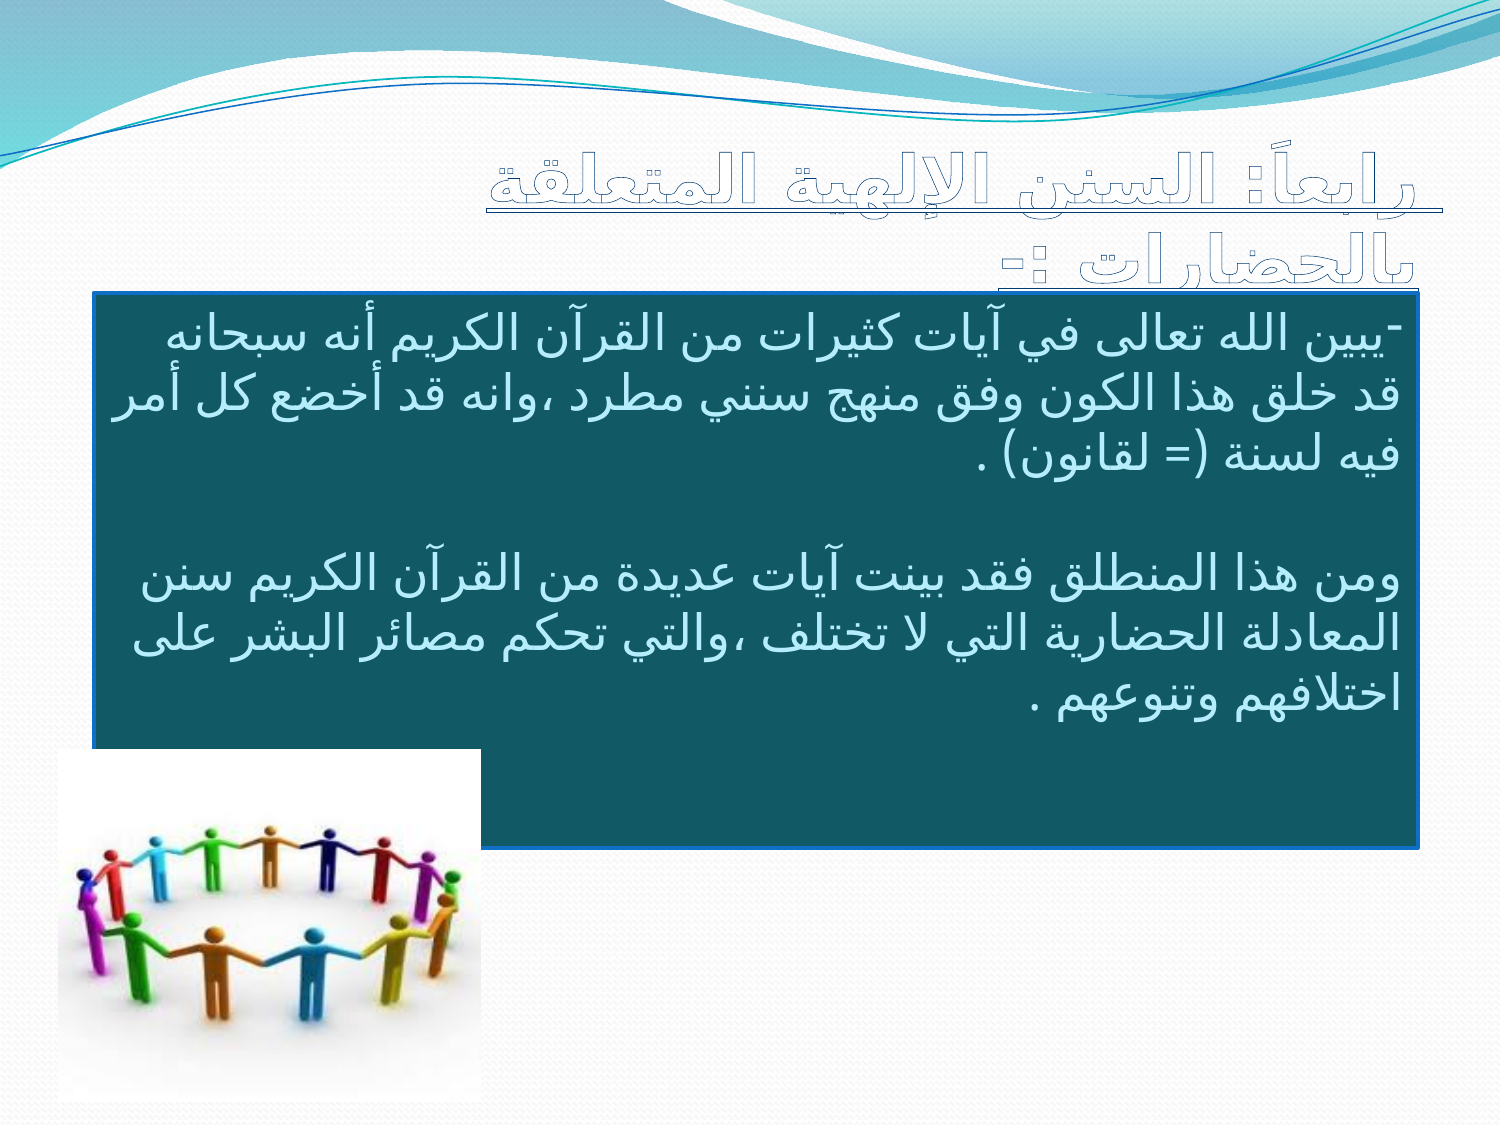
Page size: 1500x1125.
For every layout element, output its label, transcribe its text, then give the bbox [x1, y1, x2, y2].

text_box يبين الله تعالى في آيات كثيرات من القرآن الكريم أنه سبحانه قد خلق هذا الكون وفق منهج سنني مطرد ،وانه قد أخضع كل أمر فيه لسنة (= لقانون) . ومن هذا المنطلق فقد بينت آيات عديدة من القرآن الكريم سنن المعادلة الحضارية التي لا تختلف ،والتي تحكم مصائر البشر على اختلافهم وتنوعهم . [92, 291, 1420, 850]
text_box رابعاَ: السنن الإلهية المتعلقة بالحضارات :- [363, 128, 1434, 304]
picture [58, 749, 481, 1102]
